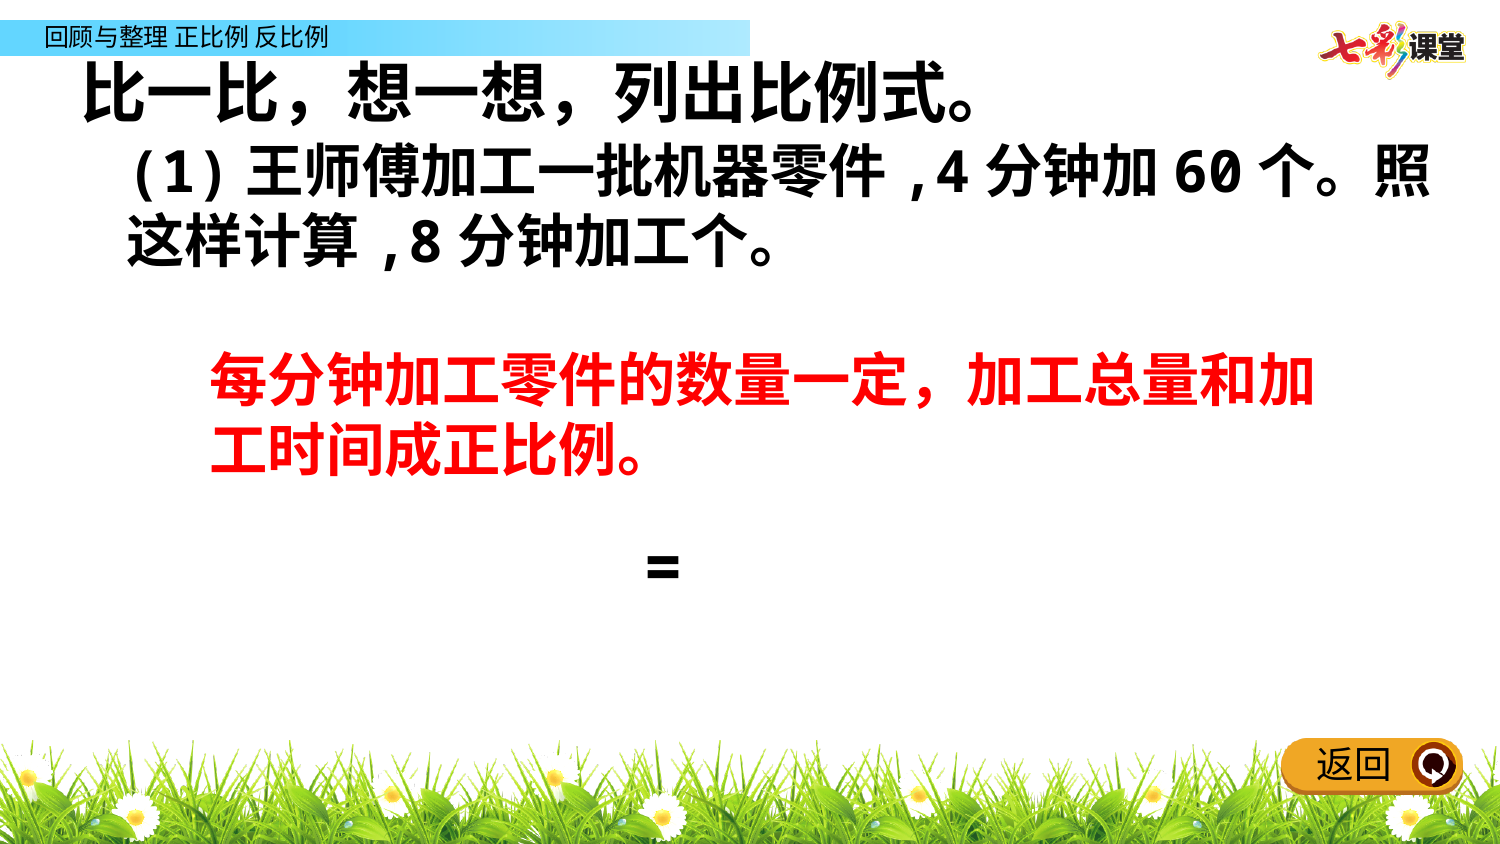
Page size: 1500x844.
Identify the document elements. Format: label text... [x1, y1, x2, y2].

picture [0, 740, 1500, 844]
text_box 比一比，想一想，列出比例式。 [65, 43, 1223, 139]
picture [1316, 20, 1468, 80]
text_box 每分钟加工零件的数量一定，加工总量和加工时间成正比例。 [194, 336, 1361, 491]
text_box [1281, 733, 1464, 795]
